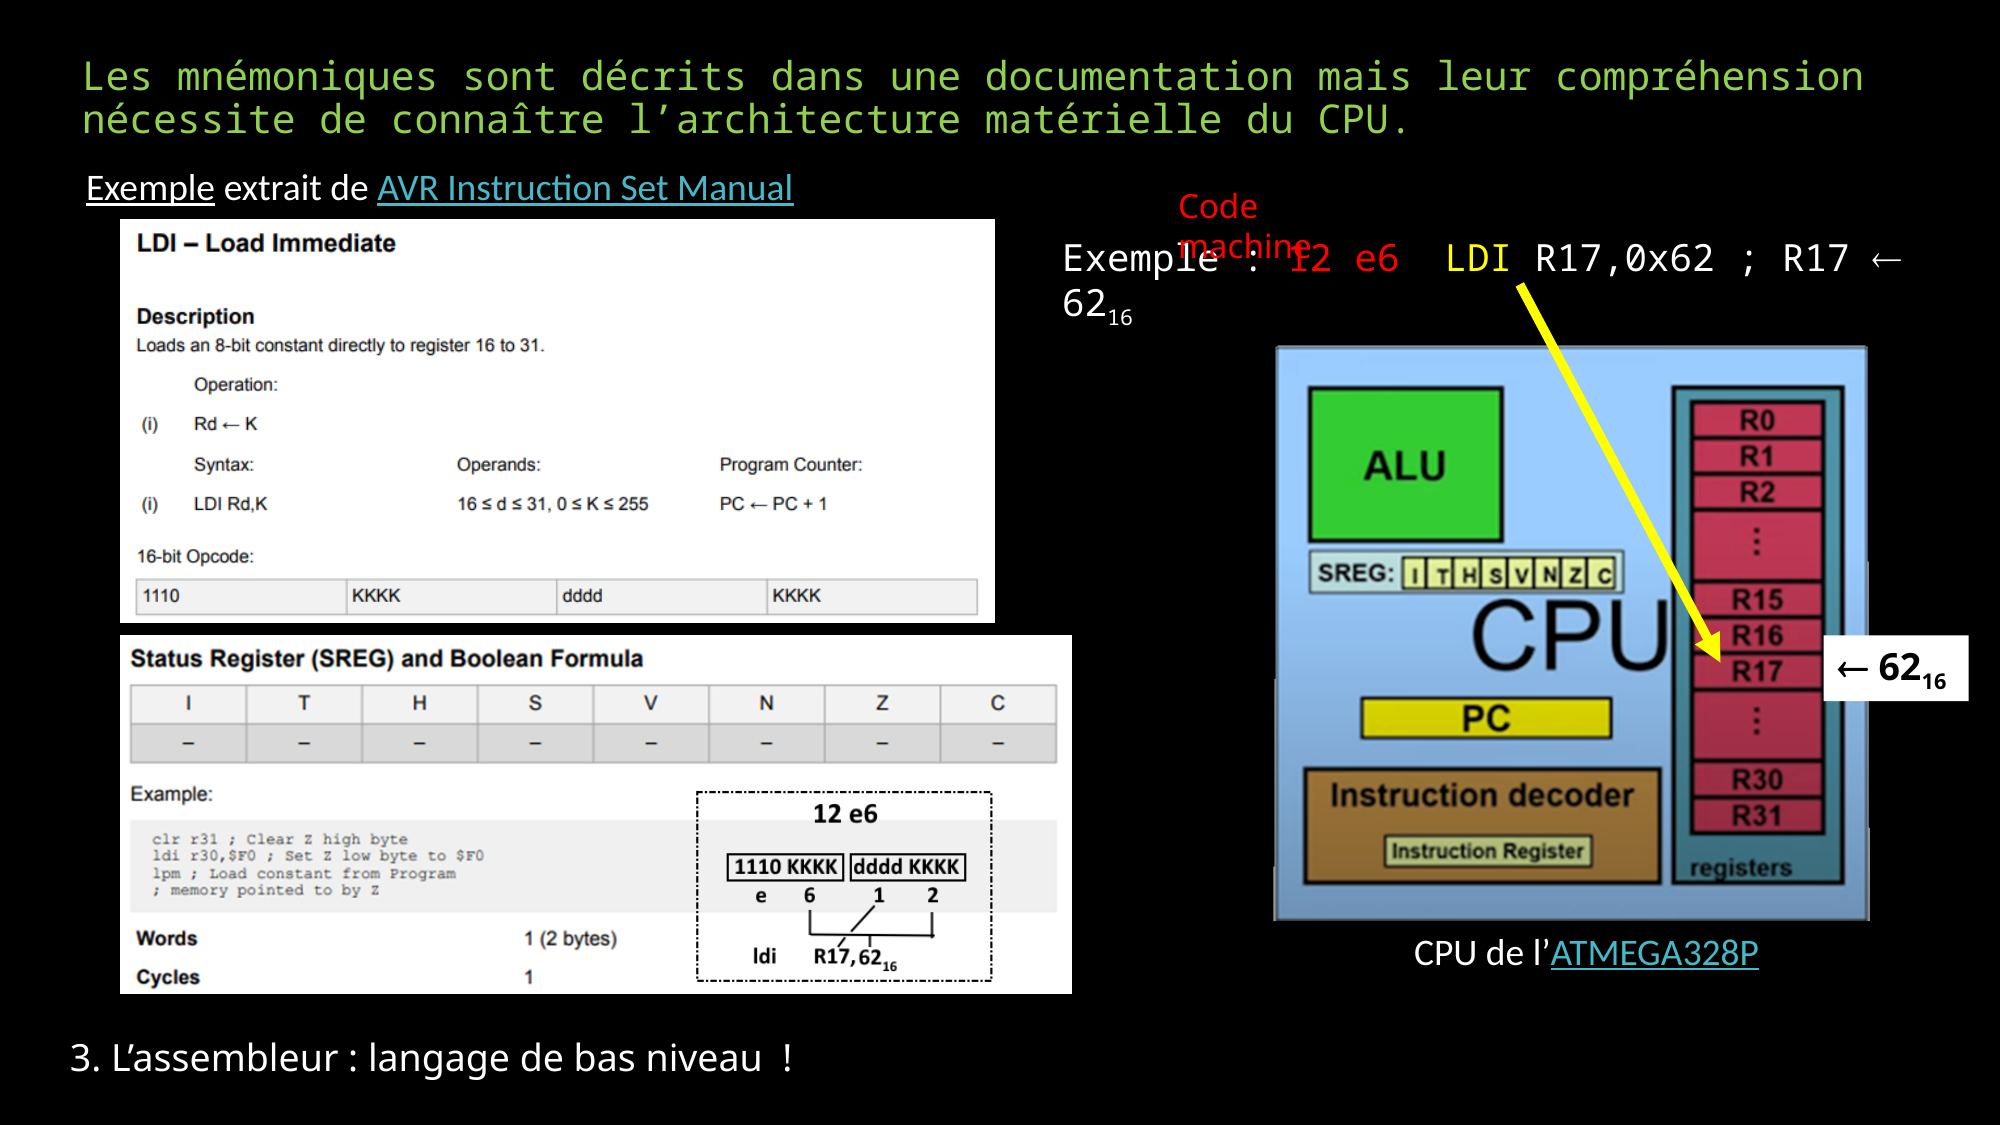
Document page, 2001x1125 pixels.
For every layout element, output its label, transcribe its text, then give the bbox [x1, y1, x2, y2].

text_box  6216 [1871, 635, 1969, 702]
picture [120, 635, 1072, 994]
text_box Exemple : 12 e6 LDI R17,0x62 ; R17  6216 [1047, 226, 1969, 338]
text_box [1519, 284, 1721, 663]
text_box Exemple extrait de AVR Instruction Set Manual [71, 156, 809, 216]
text_box Code machine [1163, 178, 1400, 273]
picture [120, 219, 995, 623]
title Les mnémoniques sont décrits dans une documentation mais leur compréhension nécessite de connaître l’architecture matérielle du CPU. [66, 21, 1922, 150]
text_box CPU de l’ATMEGA328P [1399, 921, 1774, 1026]
picture [1268, 339, 1871, 921]
text_box 3. L’assembleur : langage de bas niveau ! [55, 1026, 1698, 1087]
